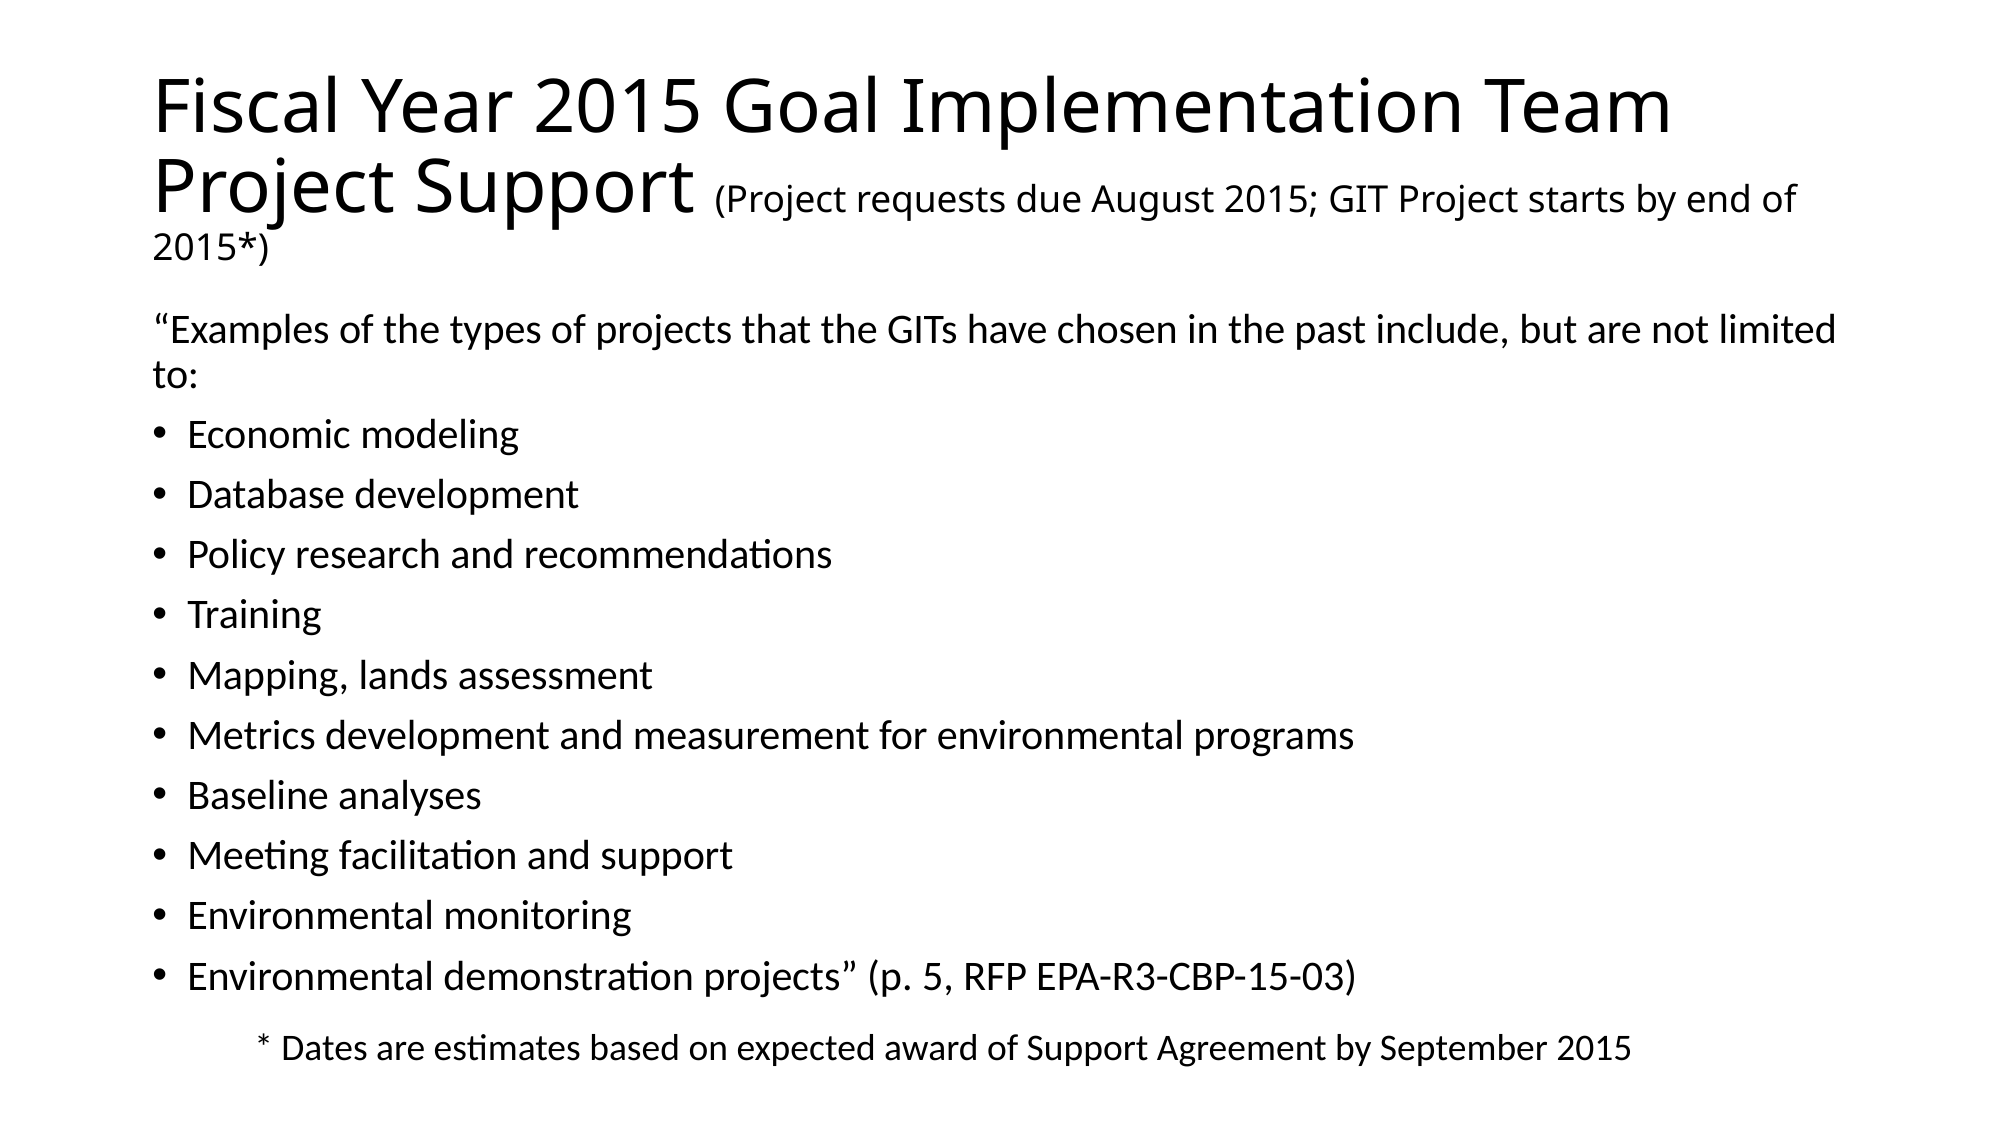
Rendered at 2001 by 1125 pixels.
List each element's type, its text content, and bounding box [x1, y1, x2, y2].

text_box * Dates are estimates based on expected award of Support Agreement by September 2015 [239, 1015, 1986, 1076]
list “Examples of the types of projects that the GITs have chosen in the past include, but are not limited to: Economic modeling Database development Policy research and recommendations Training Mapping, lands assessment Metrics development and measurement for environmental programs Baseline analyses Meeting facilitation and support Environmental monitoring Environmental demonstration projects” (p. 5, RFP EPA-R3-CBP-15-03) [137, 299, 1863, 1014]
title Fiscal Year 2015 Goal Implementation Team Project Support (Project requests due August 2015; GIT Project starts by end of 2015*) [137, 59, 1880, 278]
